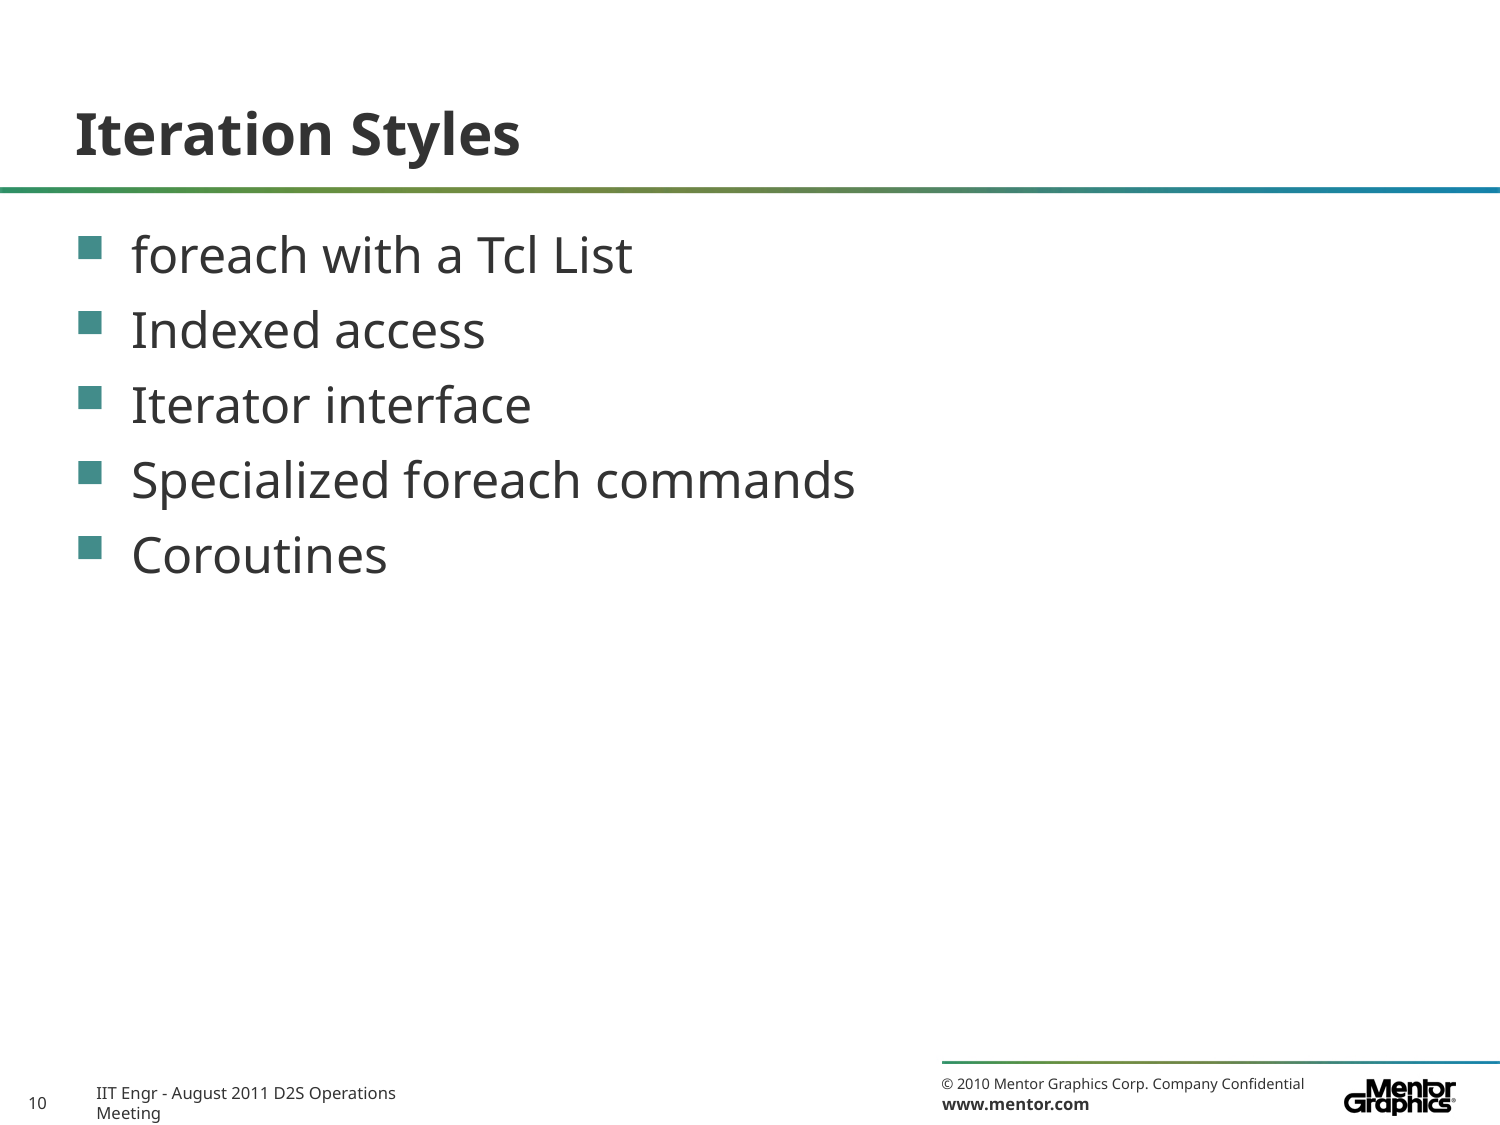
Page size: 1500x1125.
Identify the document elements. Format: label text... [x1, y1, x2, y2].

list foreach with a Tcl List Indexed access Iterator interface Specialized foreach commands Coroutines [0, 215, 1500, 1048]
picture [0, 176, 1500, 215]
footer IIT Engr - August 2011 D2S Operations Meeting [80, 1074, 469, 1111]
picture [0, 1048, 1500, 1125]
title Iteration Styles [0, 0, 1500, 176]
